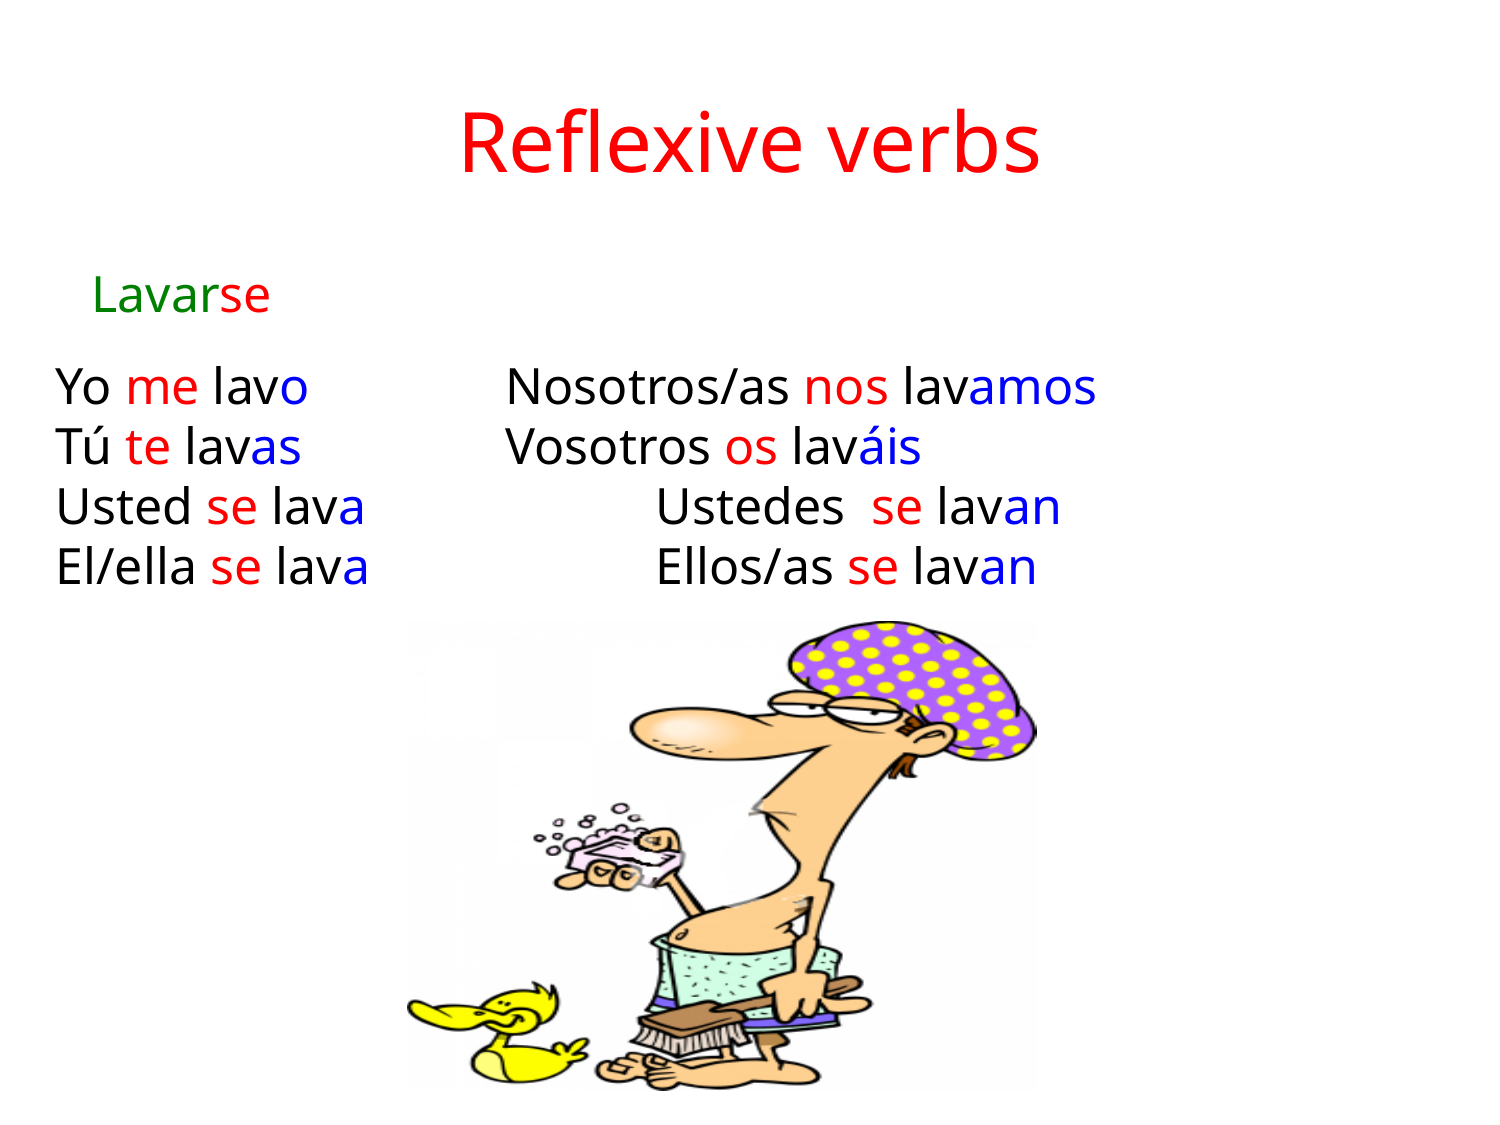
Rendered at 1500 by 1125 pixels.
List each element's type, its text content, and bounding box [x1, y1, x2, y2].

picture [407, 621, 1037, 1092]
title Reflexive verbs [75, 45, 1425, 233]
text_box Yo me lavo Nosotros/as nos lavamos Tú te lavas Vosotros os laváis Usted se lava Ustedes se lavan El/ella se lava Ellos/as se lavan [41, 347, 1500, 722]
text_box Lavarse [76, 255, 361, 331]
